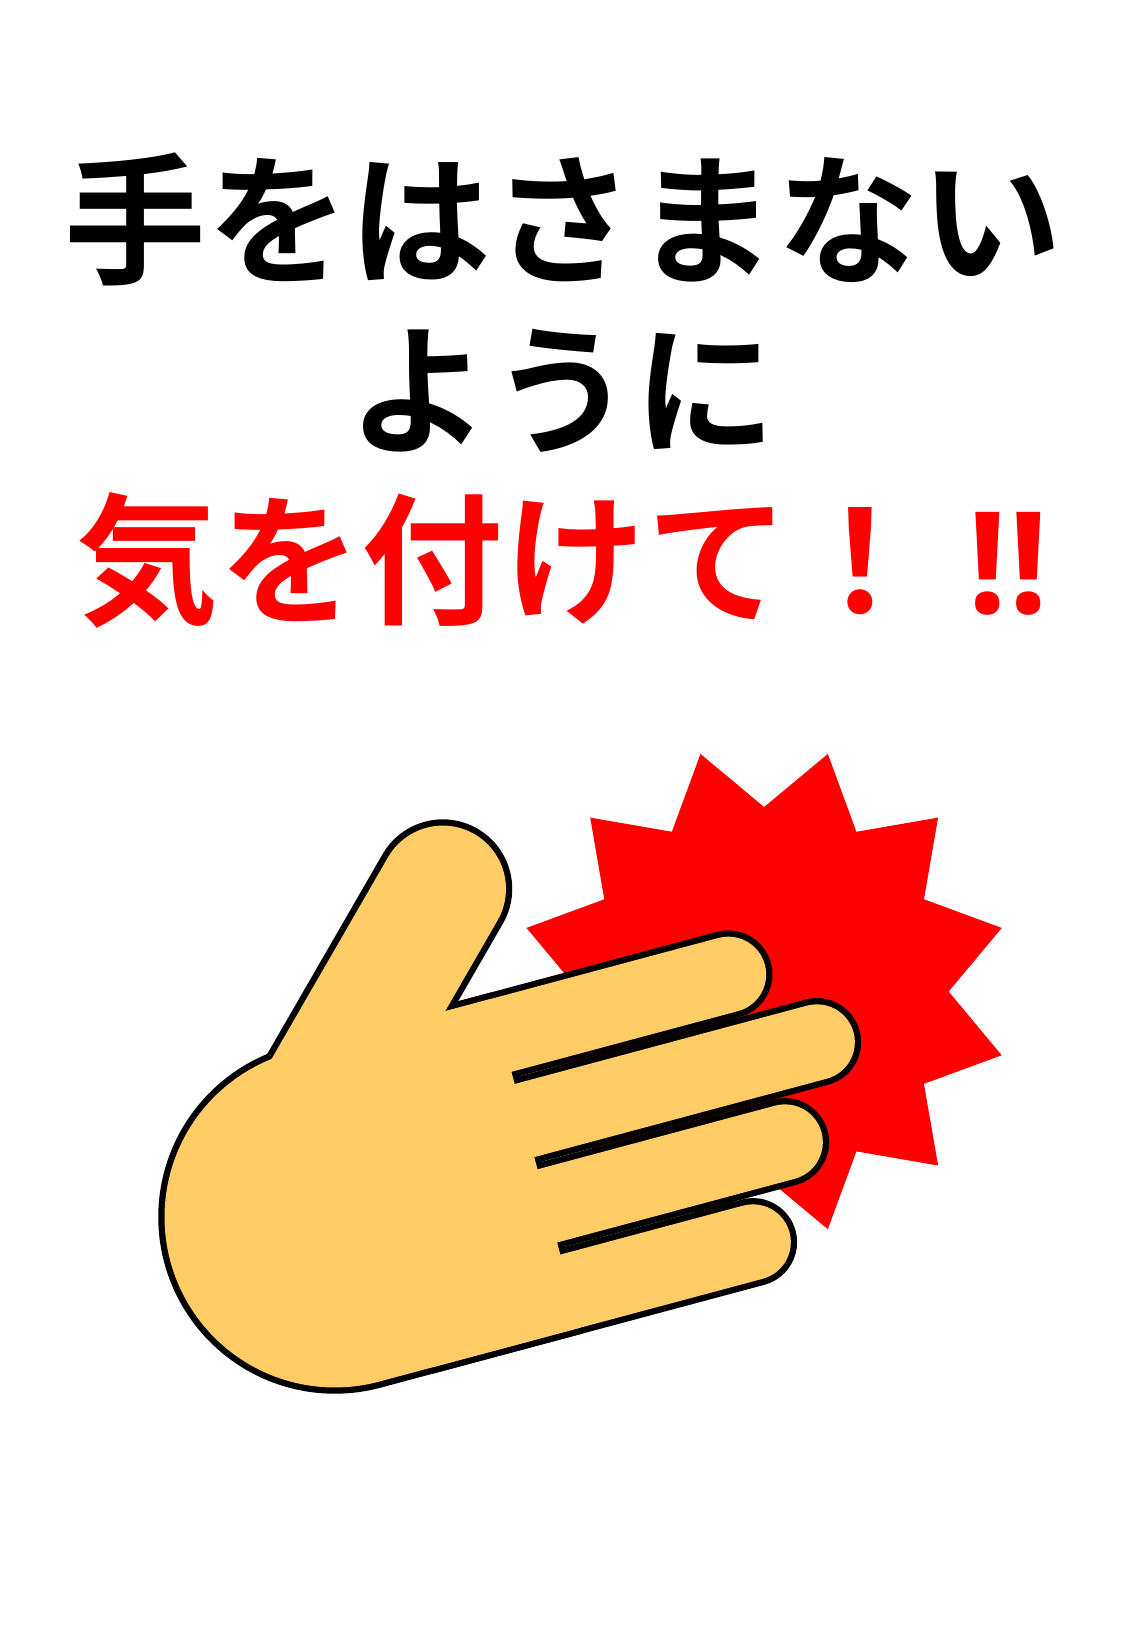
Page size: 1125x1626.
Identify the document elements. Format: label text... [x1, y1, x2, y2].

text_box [131, 796, 1022, 1320]
text_box 手をはさまないように 気を付けて！!! [1, 124, 1125, 650]
